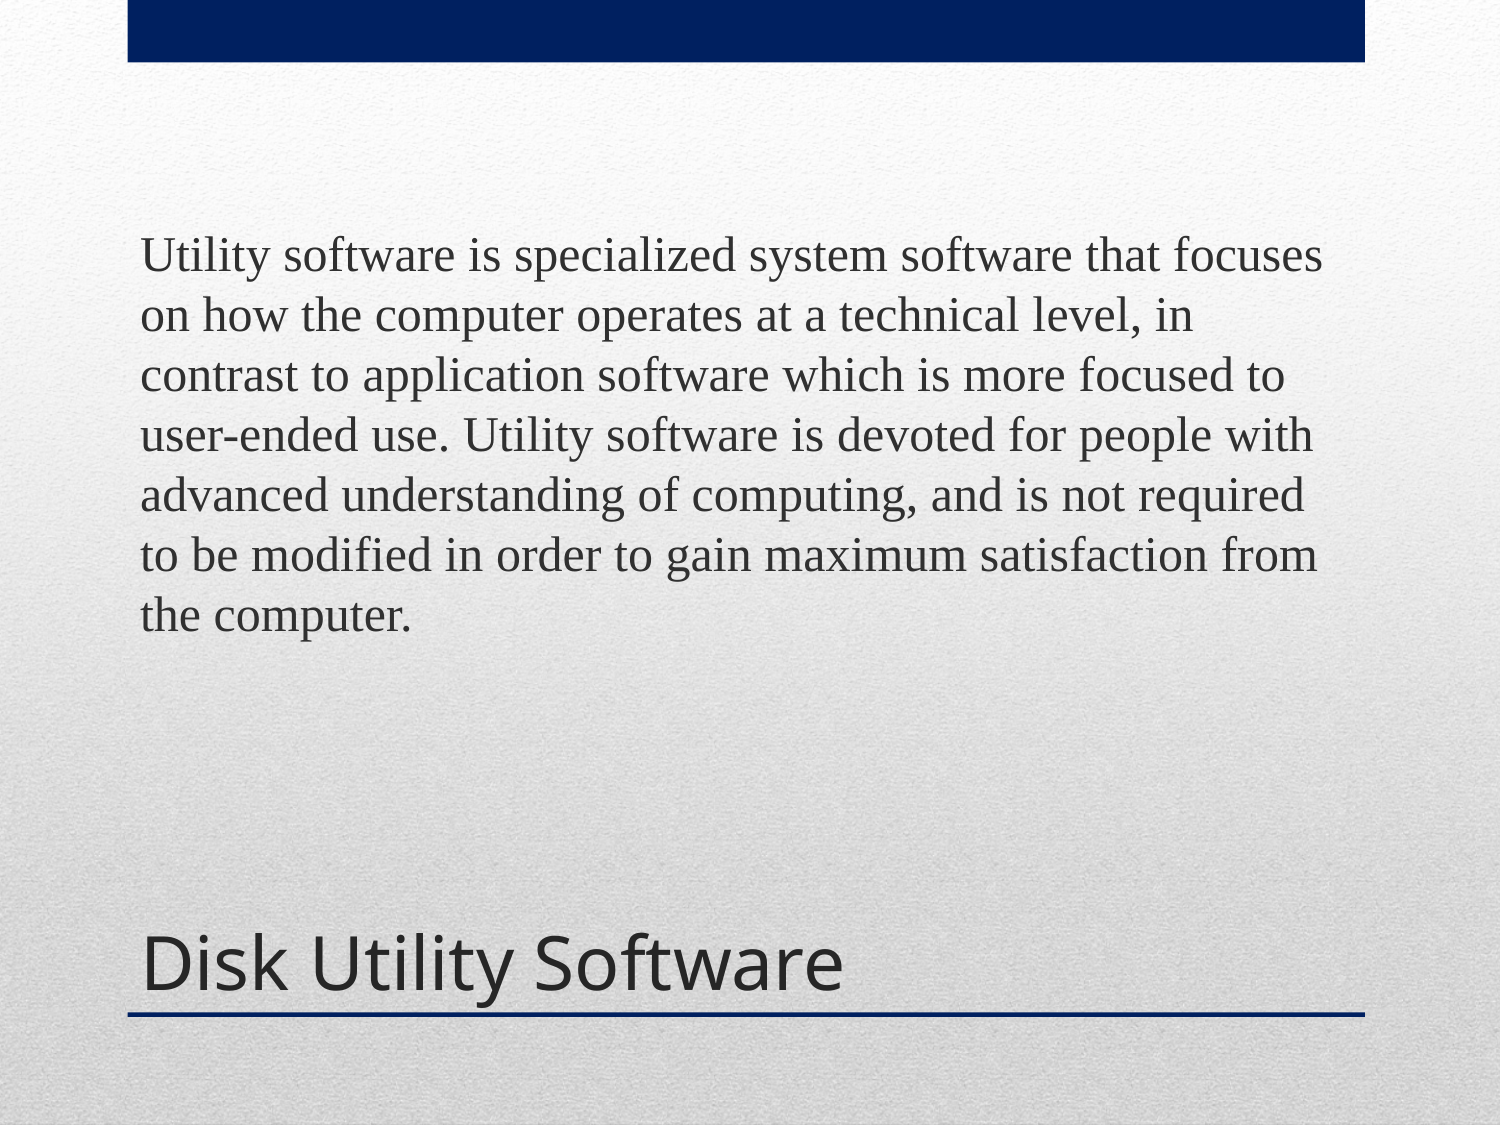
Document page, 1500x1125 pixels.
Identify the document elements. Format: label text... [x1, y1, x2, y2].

list Utility software is specialized system software that focuses on how the computer operates at a technical level, in contrast to application software which is more focused to user-ended use. Utility software is devoted for people with advanced understanding of computing, and is not required to be modified in order to gain maximum satisfaction from the computer. [125, 112, 1363, 750]
title Disk Utility Software [125, 750, 1238, 1013]
